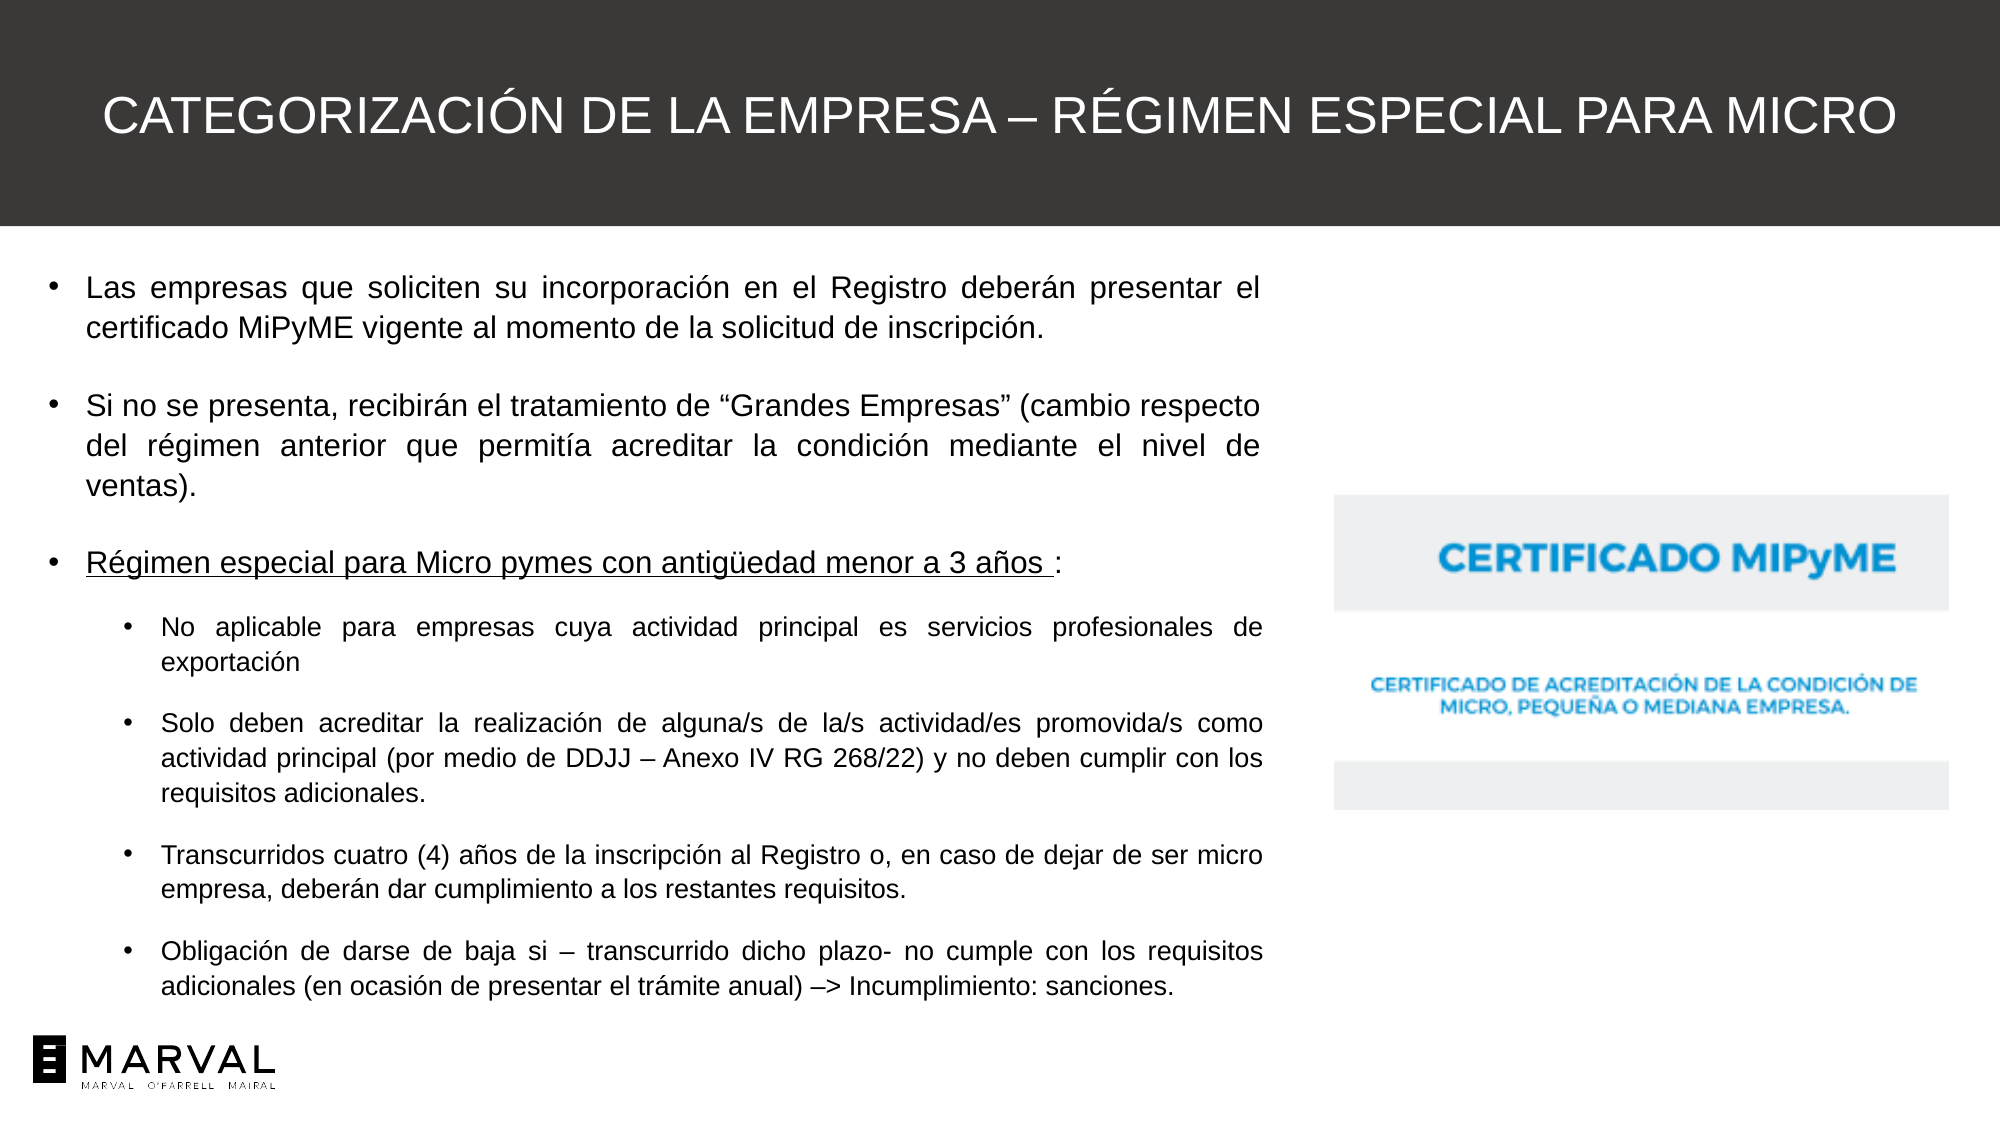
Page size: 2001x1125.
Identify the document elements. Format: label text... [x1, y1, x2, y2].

list Las empresas que soliciten su incorporación en el Registro deberán presentar el certificado MiPyME vigente al momento de la solicitud de inscripción. Si no se presenta, recibirán el tratamiento de “Grandes Empresas” (cambio respecto del régimen anterior que permitía acreditar la condición mediante el nivel de ventas). Régimen especial para Micro pymes con antigüedad menor a 3 años : No aplicable para empresas cuya actividad principal es servicios profesionales de exportación Solo deben acreditar la realización de alguna/s de la/s actividad/es promovida/s como actividad principal (por medio de DDJJ – Anexo IV RG 268/22) y no deben cumplir con los requisitos adicionales. Transcurridos cuatro (4) años de la inscripción al Registro o, en caso de dejar de ser micro empresa, deberán dar cumplimiento a los restantes requisitos. Obligación de darse de baja si – transcurrido dicho plazo- no cumple con los requisitos adicionales (en ocasión de presentar el trámite anual) –> Incumplimiento: sanciones. [33, 257, 1289, 1036]
picture [1334, 440, 1949, 810]
text_box CATEGORIZACIÓN DE LA EMPRESA – RÉGIMEN ESPECIAL PARA MICRO [0, 0, 2000, 227]
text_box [33, 1035, 275, 1090]
